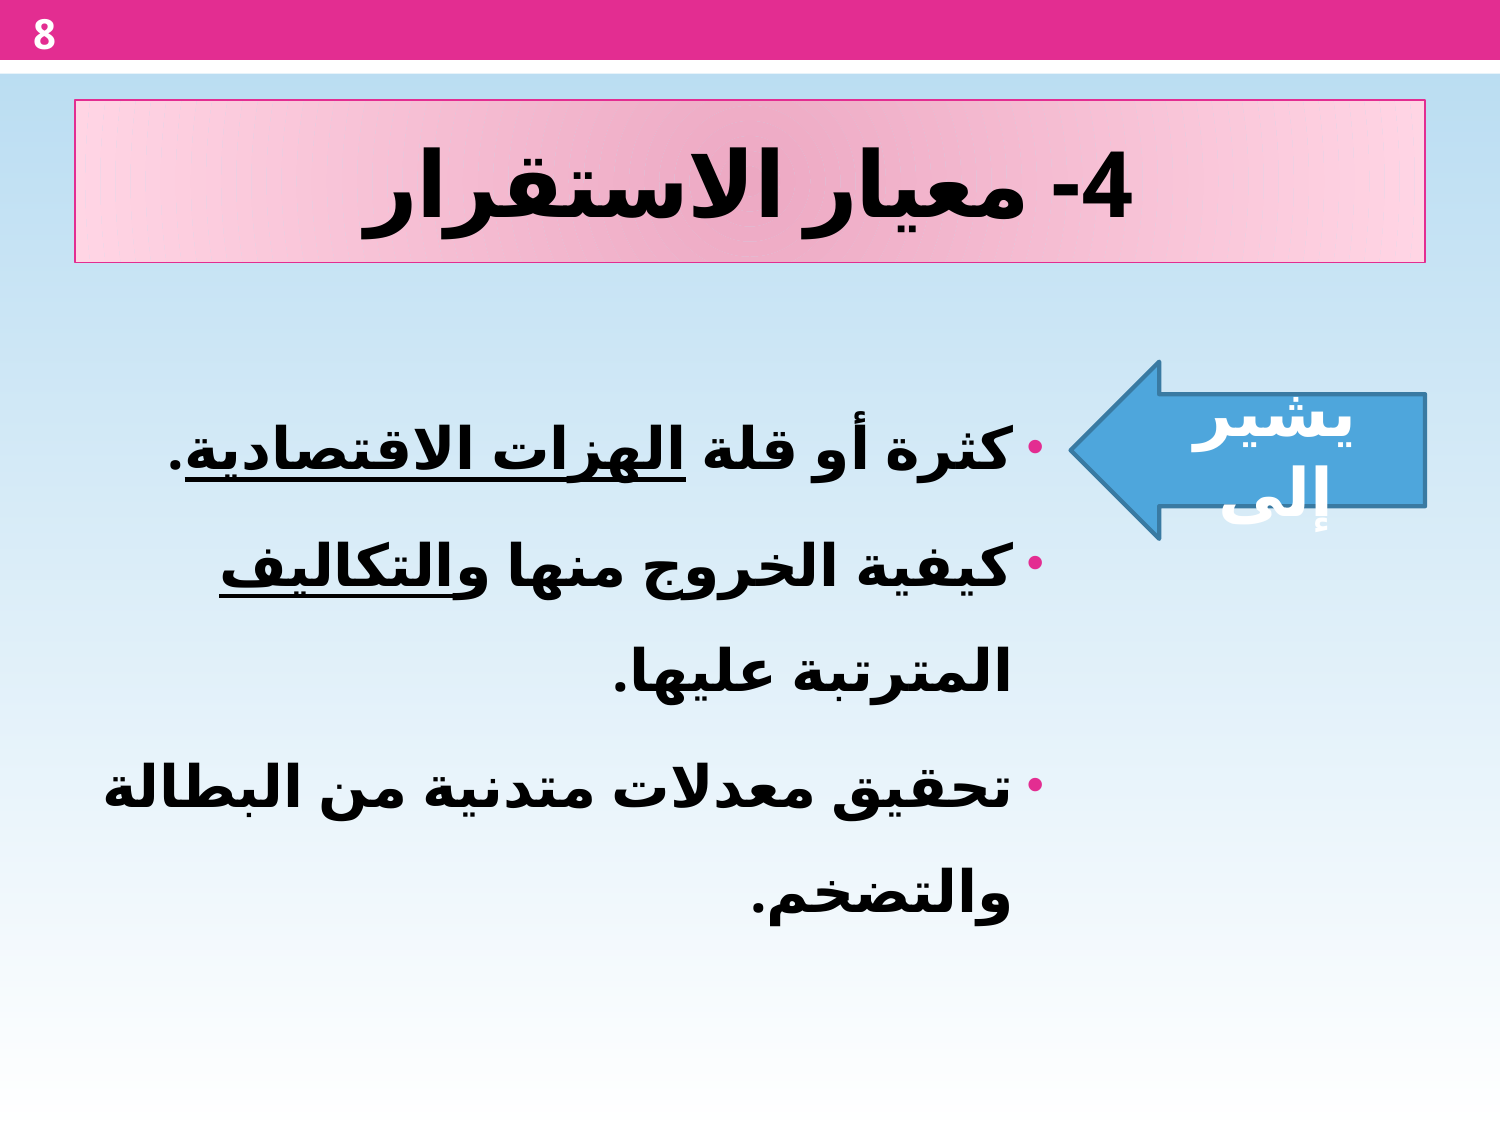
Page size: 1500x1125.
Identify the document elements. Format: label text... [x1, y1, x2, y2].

text_box يشير إلى [1068, 359, 1428, 541]
list كثرة أو قلة الهزات الاقتصادية. كيفية الخروج منها والتكاليف المترتبة عليها. تحقيق معدلات متدنية من البطالة والتضخم. [75, 368, 1059, 717]
text_box 8 [11, 0, 71, 65]
text_box 4- معيار الاستقرار [74, 99, 1426, 263]
